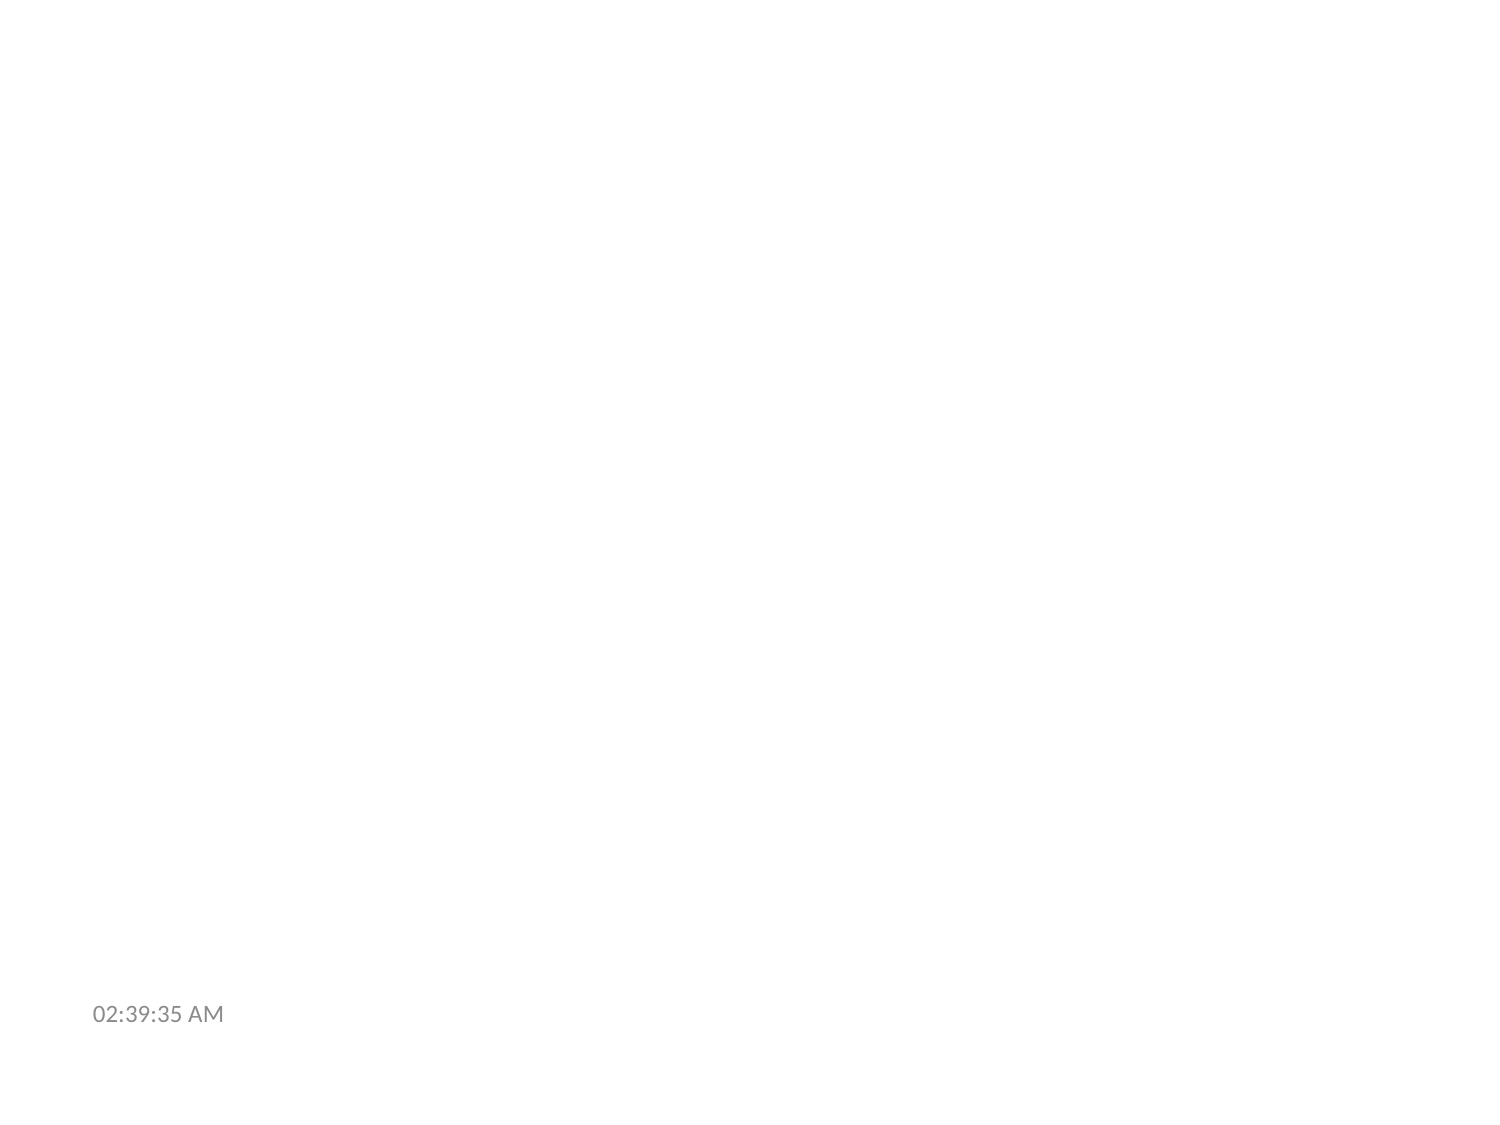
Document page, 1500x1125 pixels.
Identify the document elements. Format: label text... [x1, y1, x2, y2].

text_box 3:35:09 PM [77, 982, 428, 1043]
